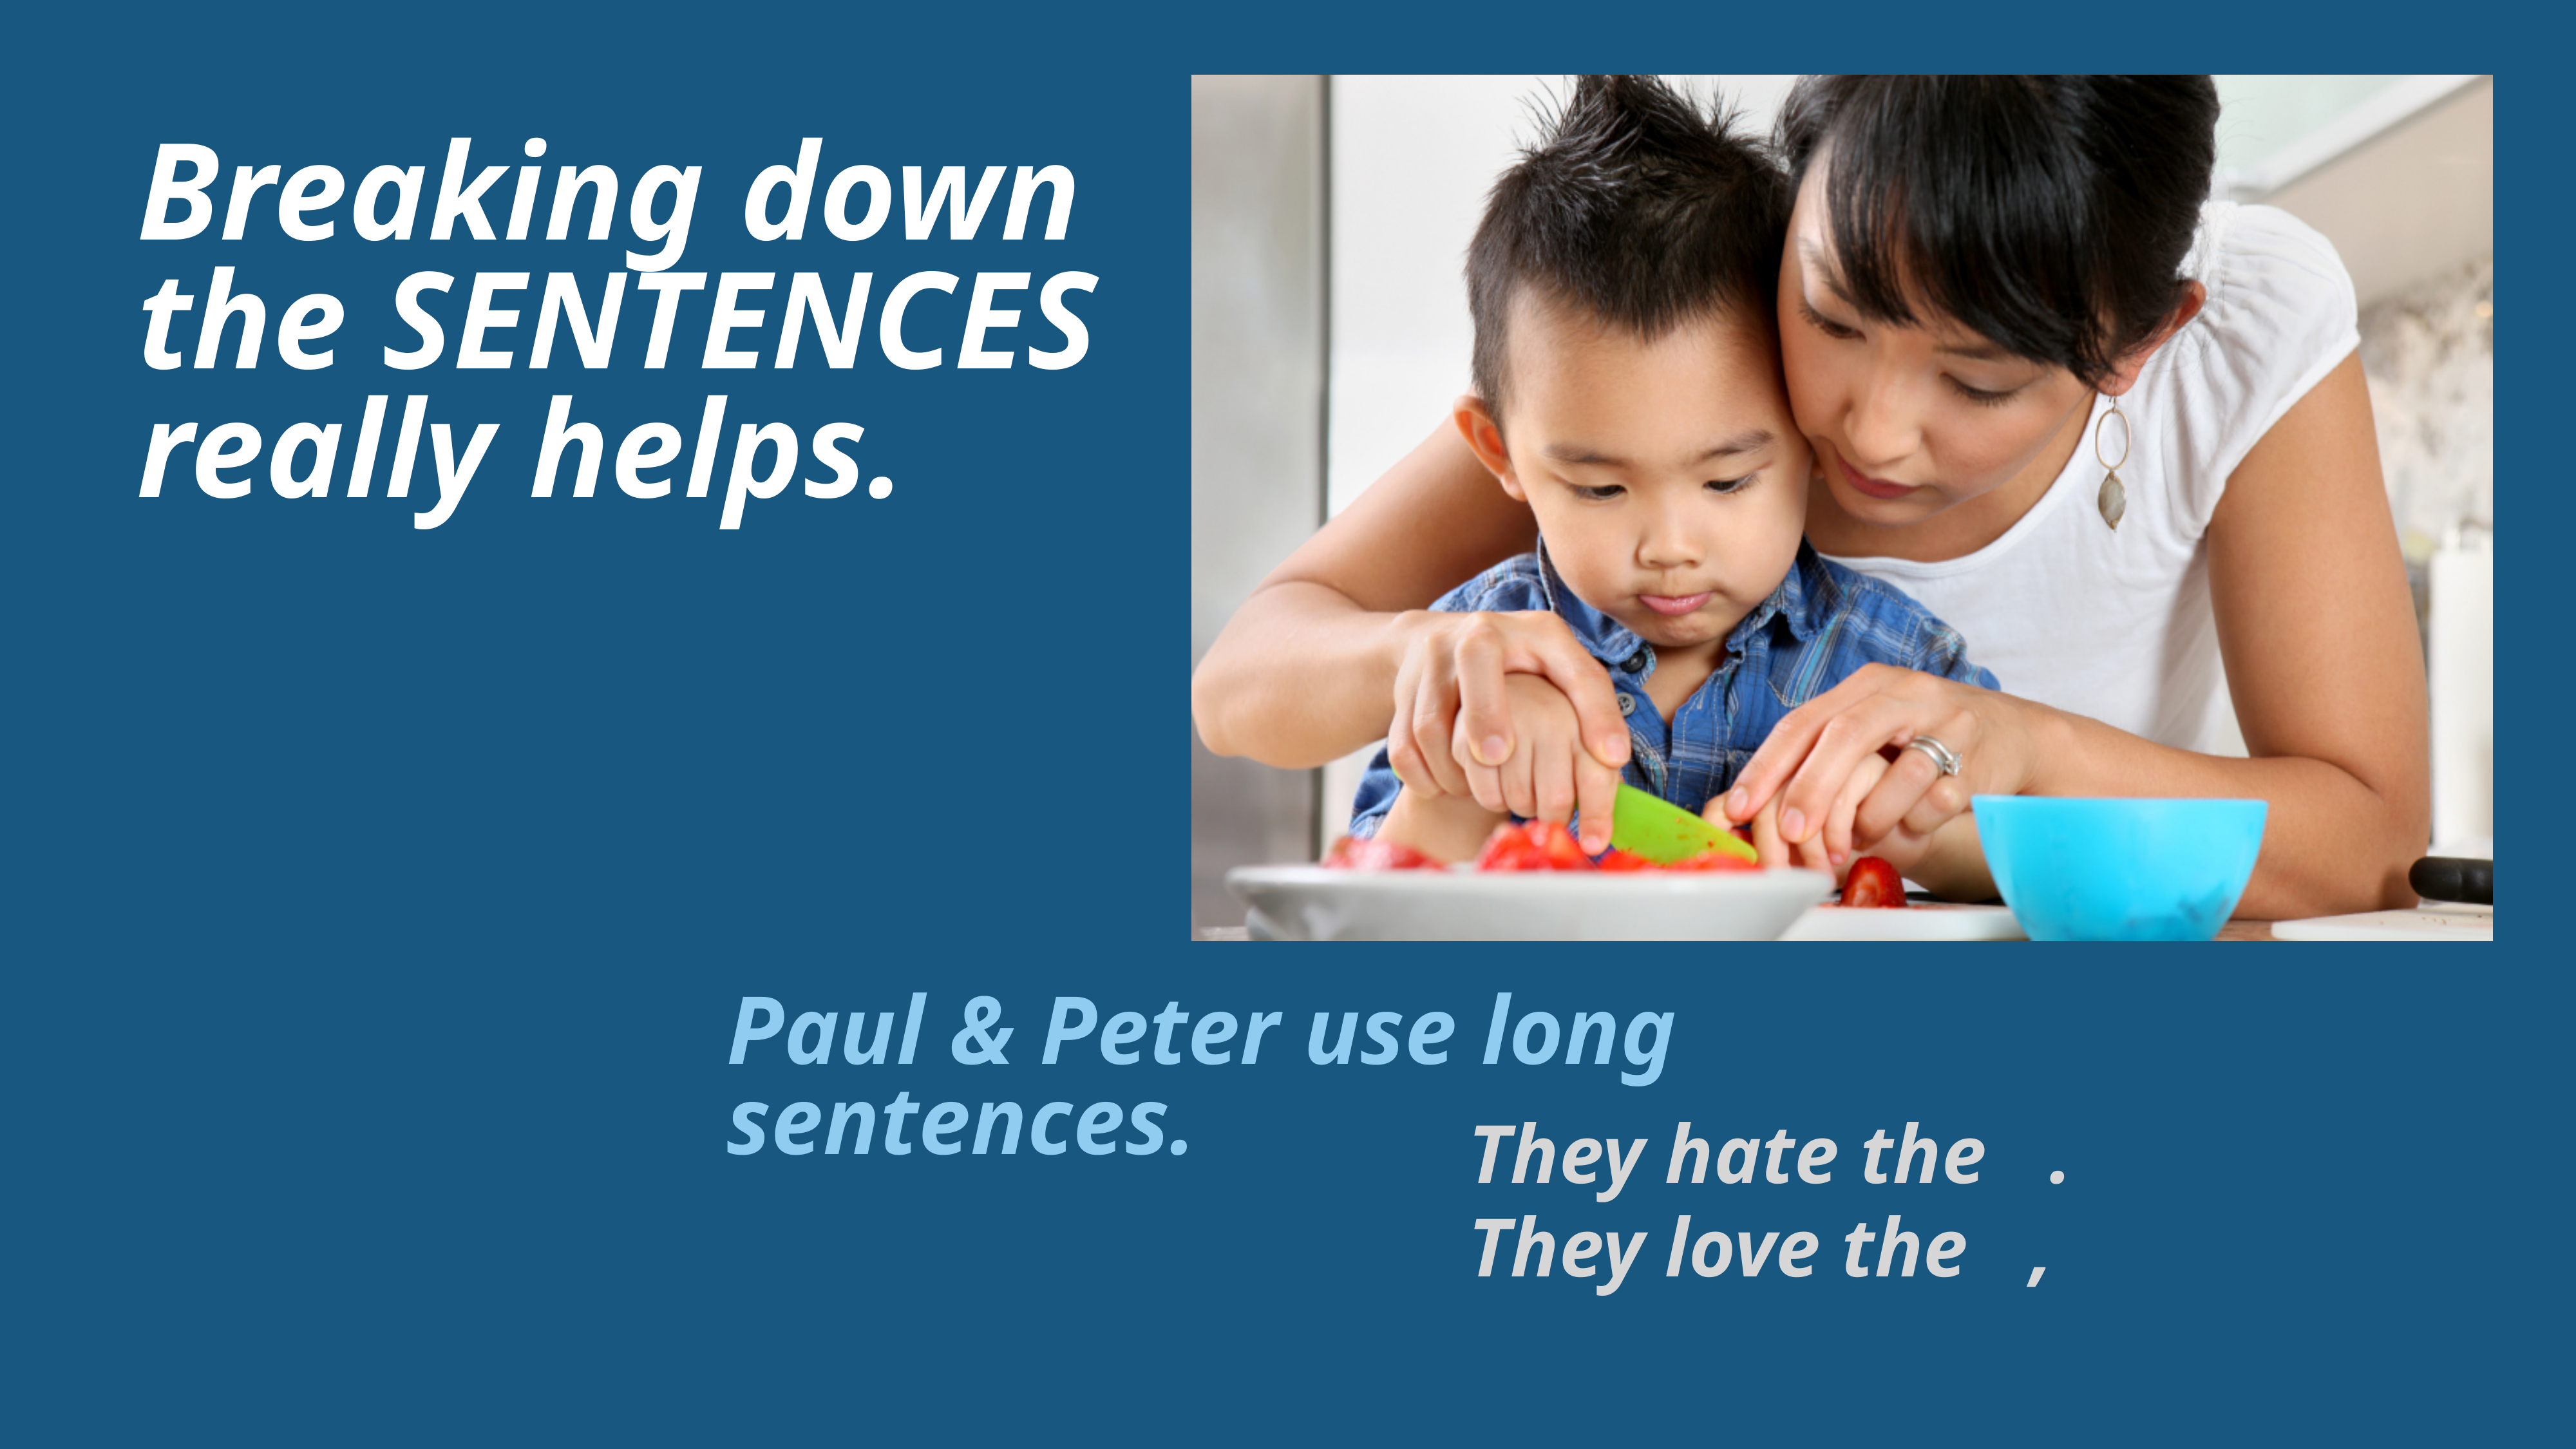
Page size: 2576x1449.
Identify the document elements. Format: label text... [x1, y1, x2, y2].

text_box Breaking down the SENTENCES really helps. [131, 131, 1191, 529]
text_box They hate the . They love the , [1462, 1139, 2177, 1293]
picture [2145, 927, 2157, 936]
picture [1191, 75, 2493, 942]
text_box Paul & Peter use long sentences. [721, 987, 1804, 1179]
